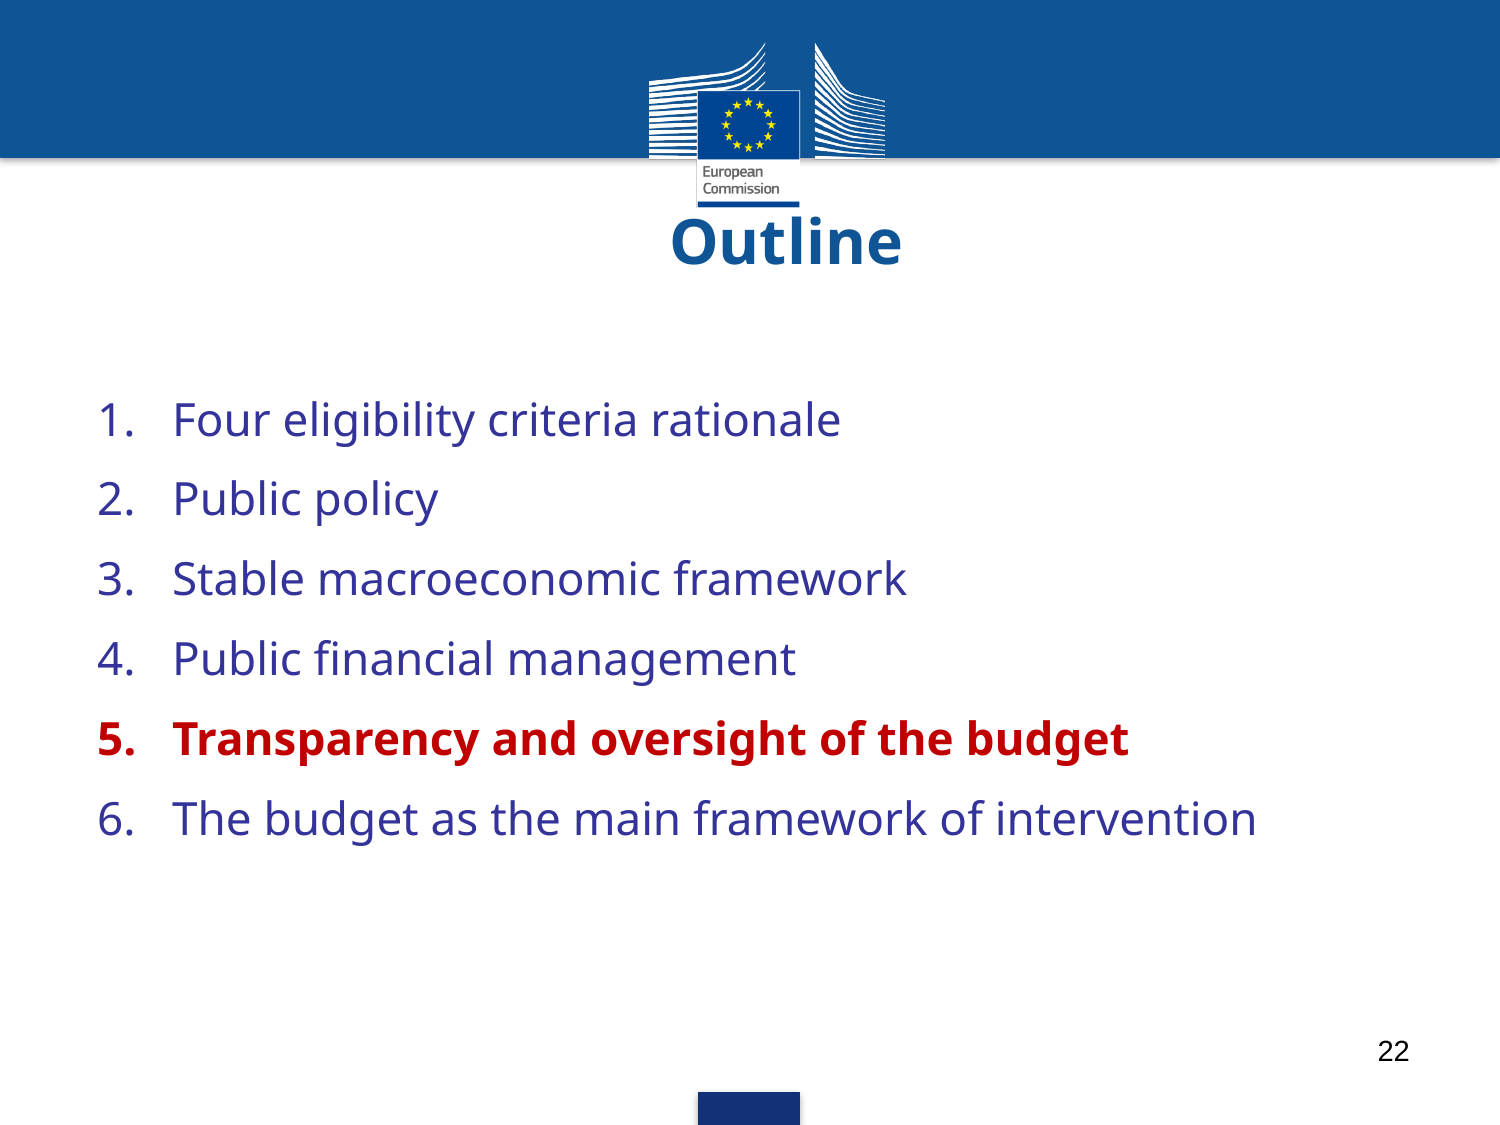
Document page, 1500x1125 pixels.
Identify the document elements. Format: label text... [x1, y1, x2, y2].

list Four eligibility criteria rationale Public policy Stable macroeconomic framework Public financial management Transparency and oversight of the budget The budget as the main framework of intervention [81, 302, 1433, 1083]
picture [649, 42, 885, 175]
slide_number 22 [1074, 1024, 1426, 1103]
title Outline [81, 175, 1433, 302]
